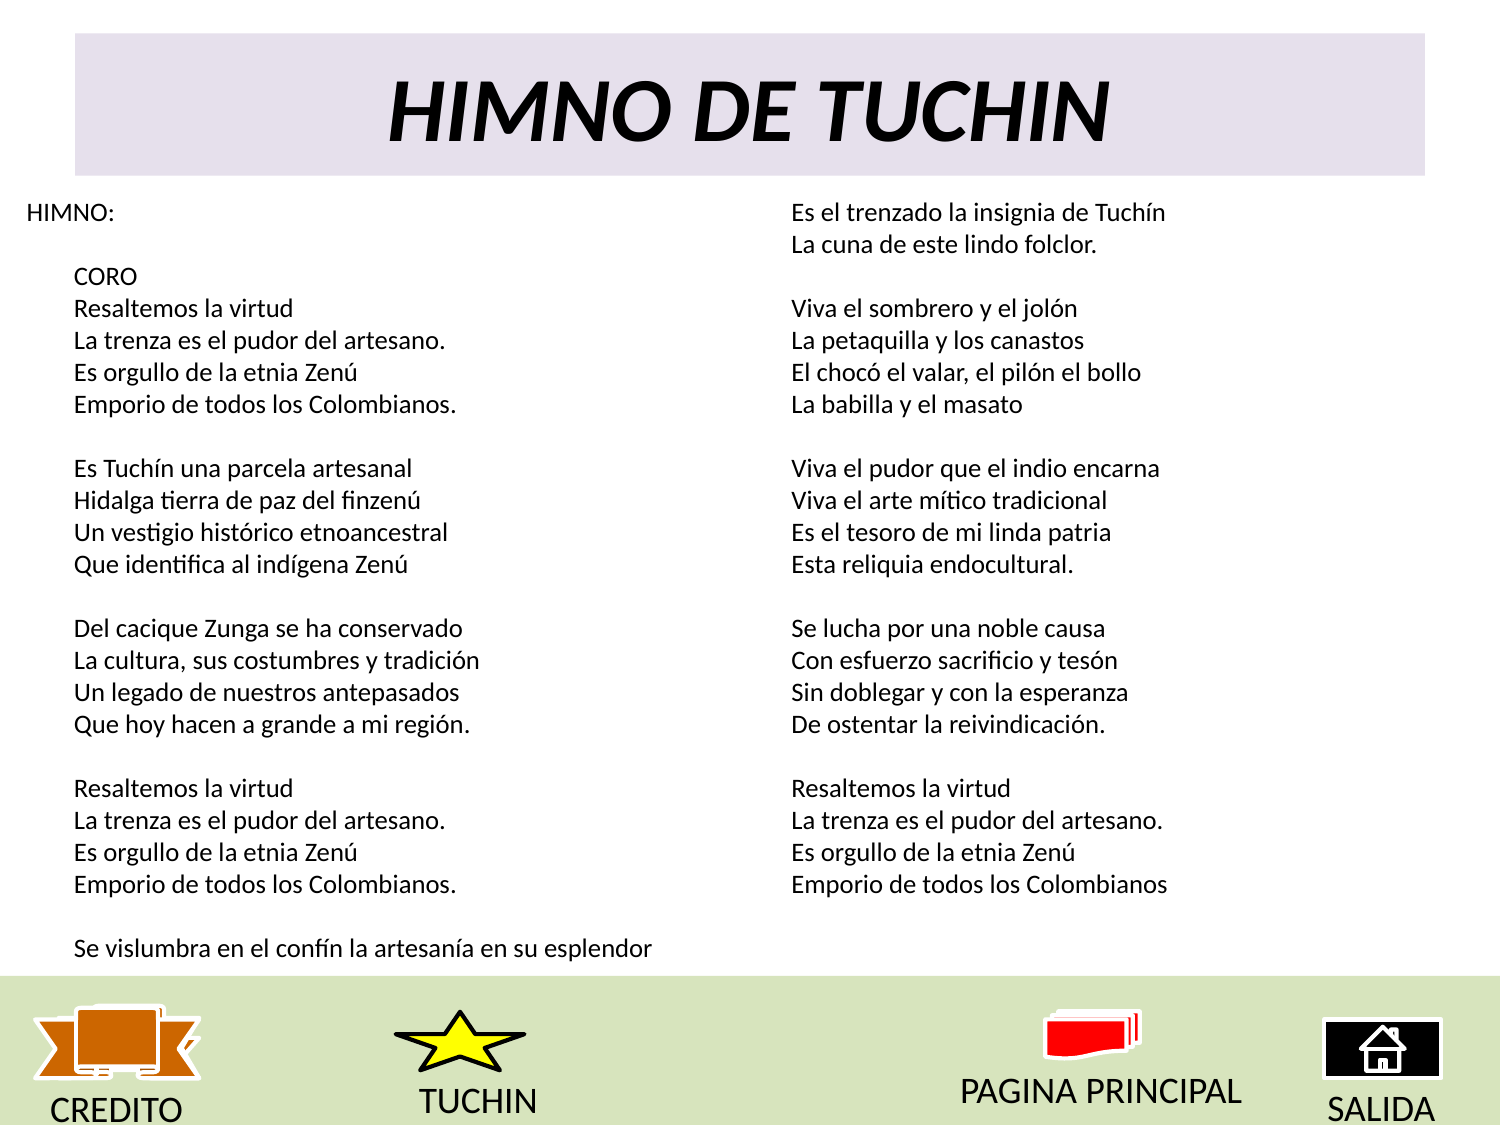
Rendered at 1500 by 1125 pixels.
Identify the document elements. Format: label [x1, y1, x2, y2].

list [11, 187, 1477, 973]
text_box [0, 974, 1500, 1125]
title [75, 33, 1425, 176]
